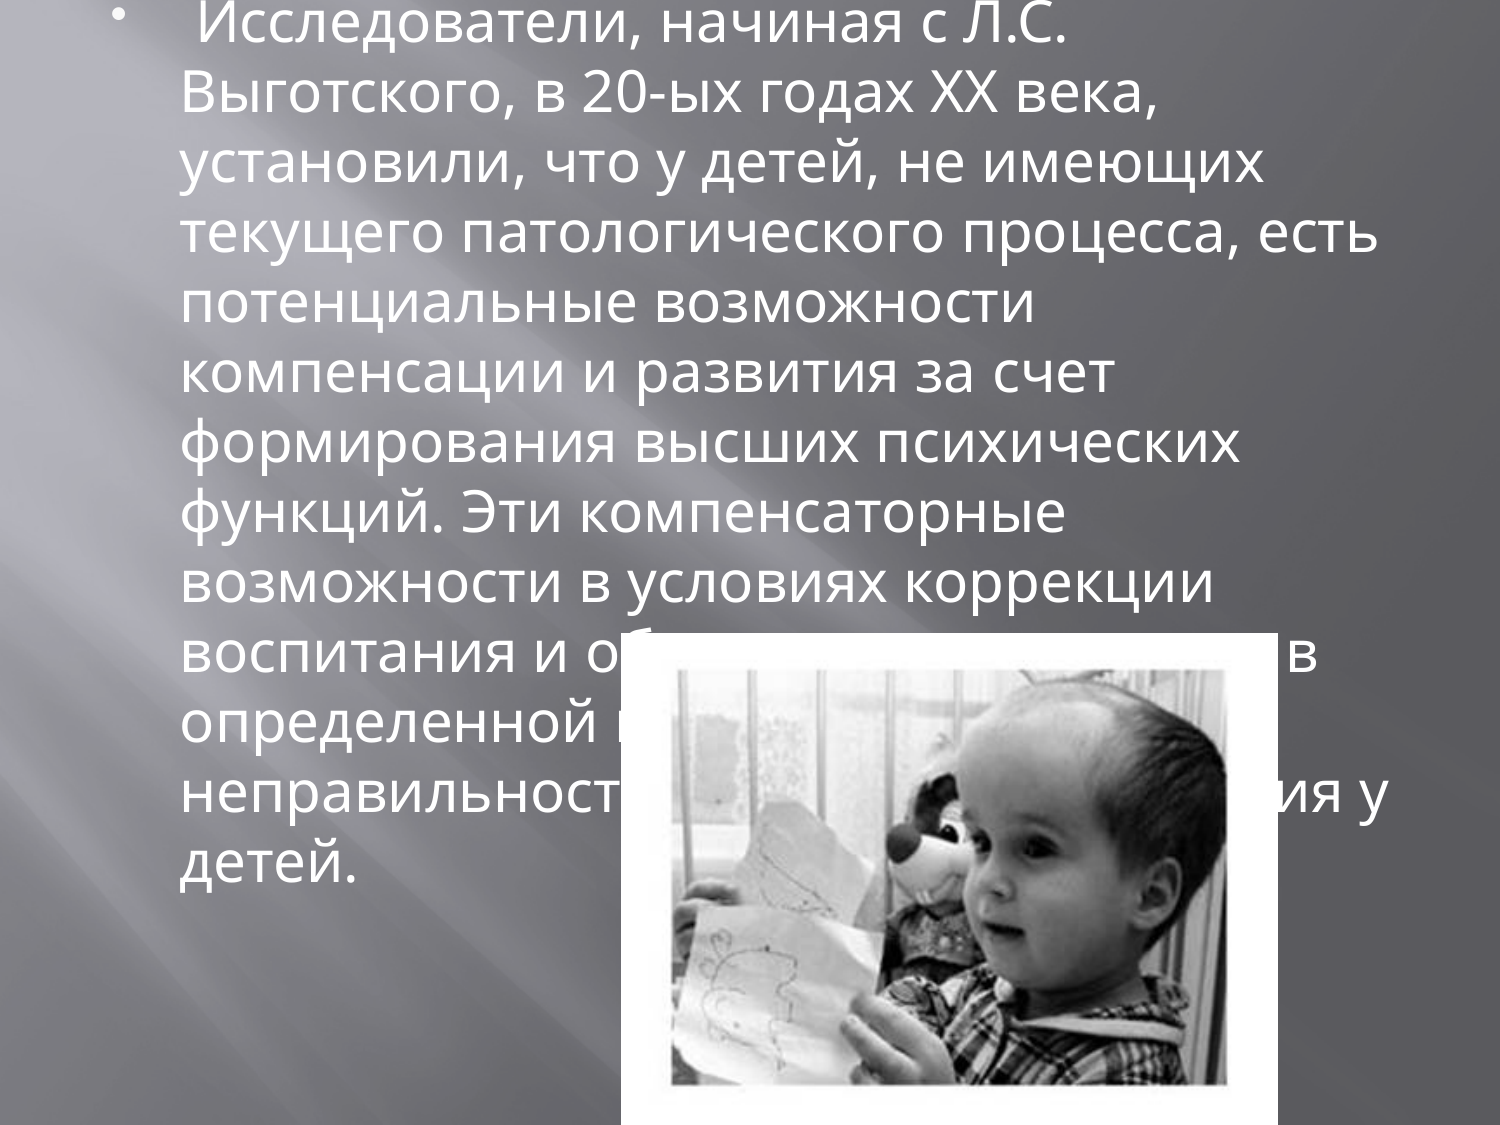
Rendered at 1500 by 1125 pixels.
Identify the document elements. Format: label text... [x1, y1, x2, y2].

picture [620, 632, 1278, 1125]
list Исследователи, начиная с Л.С. Выготского, в 20-ых годах ХХ века, установили, что у детей, не имеющих текущего патологического процесса, есть потенциальные возможности компенсации и развития за счет формирования высших психических функций. Эти компенсаторные возможности в условиях коррекции воспитания и обучения сглаживают и в определенной мере устраняют неправильность психического развития у детей. [75, 0, 1425, 1035]
